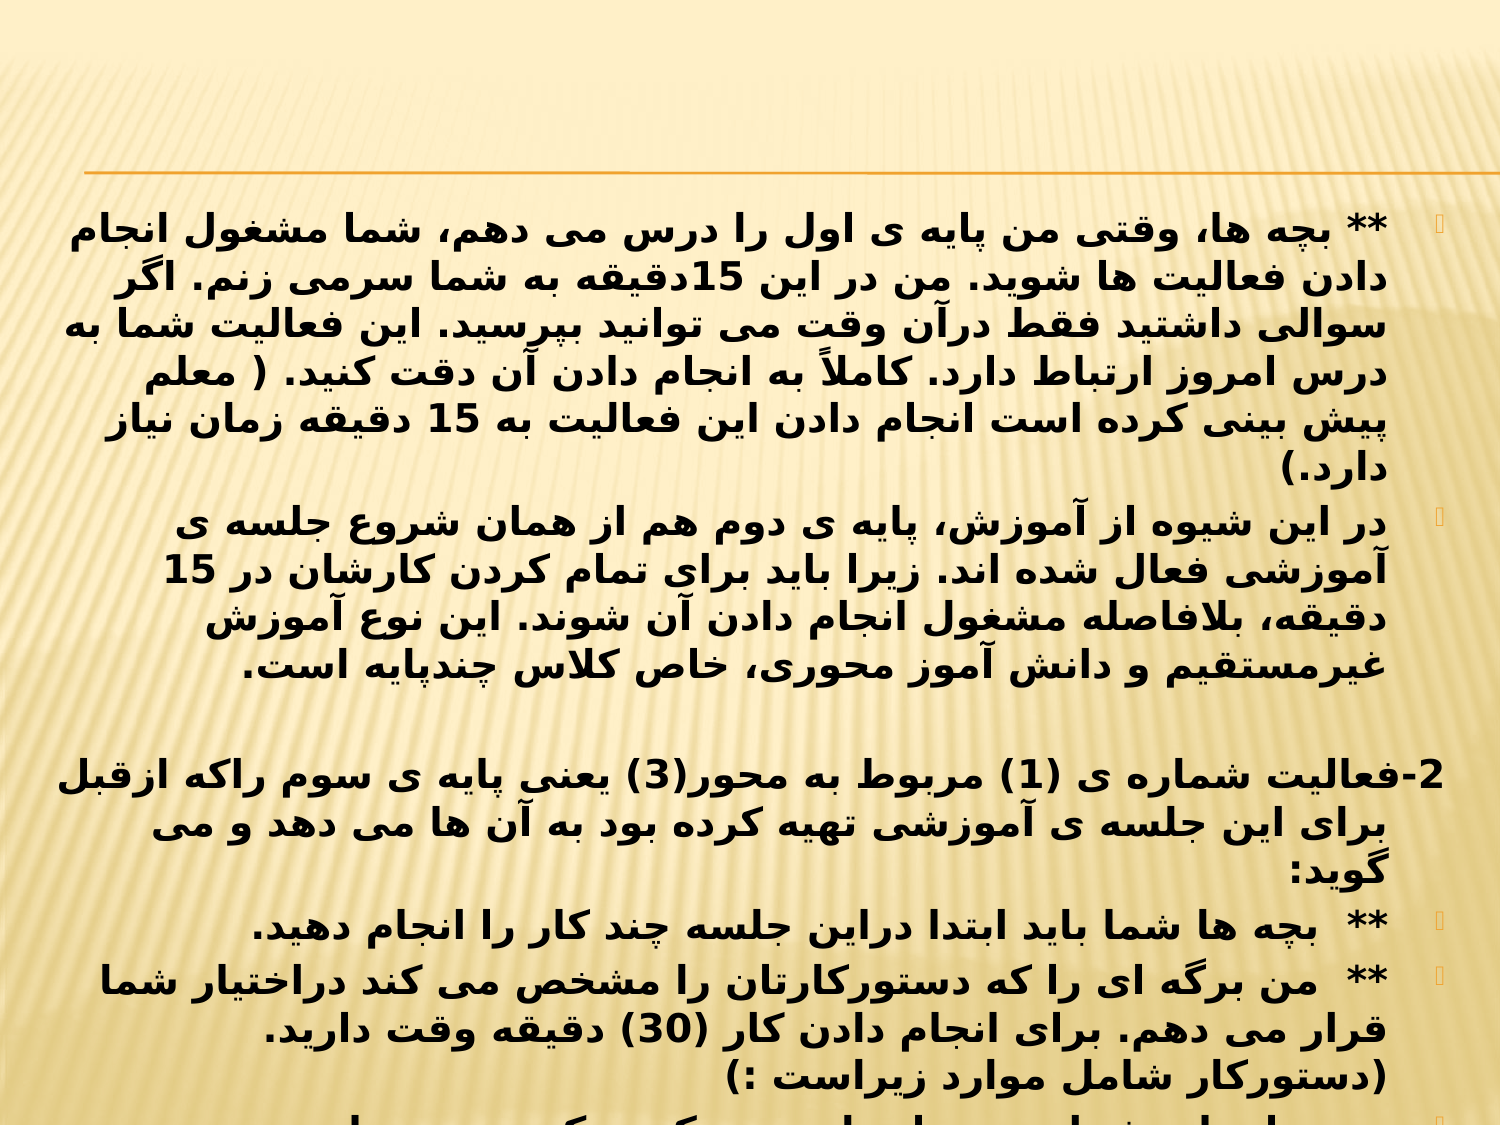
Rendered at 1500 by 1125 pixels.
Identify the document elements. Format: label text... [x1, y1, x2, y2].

list ** بچه ها، وقتی من پایه ی اول را درس می دهم، شما مشغول انجام دادن فعالیت ها شوید. من در این 15دقیقه به شما سرمی زنم. اگر سوالی داشتید فقط درآن وقت می توانید بپرسید. این فعالیت شما به درس امروز ارتباط دارد. کاملاً به انجام دادن آن دقت کنید. ( معلم پیش بینی کرده است انجام دادن این فعالیت به 15 دقیقه زمان نیاز دارد.) در این شیوه از آموزش، پایه ی دوم هم از همان شروع جلسه ی آموزشی فعال شده اند. زیرا باید برای تمام کردن کارشان در 15 دقیقه، بلافاصله مشغول انجام دادن آن شوند. این نوع آموزش غیرمستقیم و دانش آموز محوری، خاص کلاس چندپایه است. 2-فعالیت شماره ی (1) مربوط به محور(3) یعنی پایه ی سوم راکه ازقبل برای این جلسه ی آموزشی تهیه کرده بود به آن ها می دهد و می گوید: ** بچه ها شما باید ابتدا دراین جلسه چند کار را انجام دهید. ** من برگه ای را که دستورکارتان را مشخص می کند دراختیار شما قرار می دهم. برای انجام دادن کار (30) دقیقه وقت دارید. (دستورکار شامل موارد زیراست :) بچه ها برای شما متن ساده ای تهیه کردم که به درس امروز هم ارتباط دارد. به دقت مطالعه کنید. در پایان آن چند پرسش طرح شده است بایدبه آن ها پاسخ دهید. (یادآوری: سطح پرسش ها بالا تر است .) پس از مطالعه باید دو نوع زندگی شهری و روستایی را مقایسه کنید. و نظرتان را درباره ی هر کدام از آن ها در یک جمله بنویسید. [35, 140, 1461, 883]
